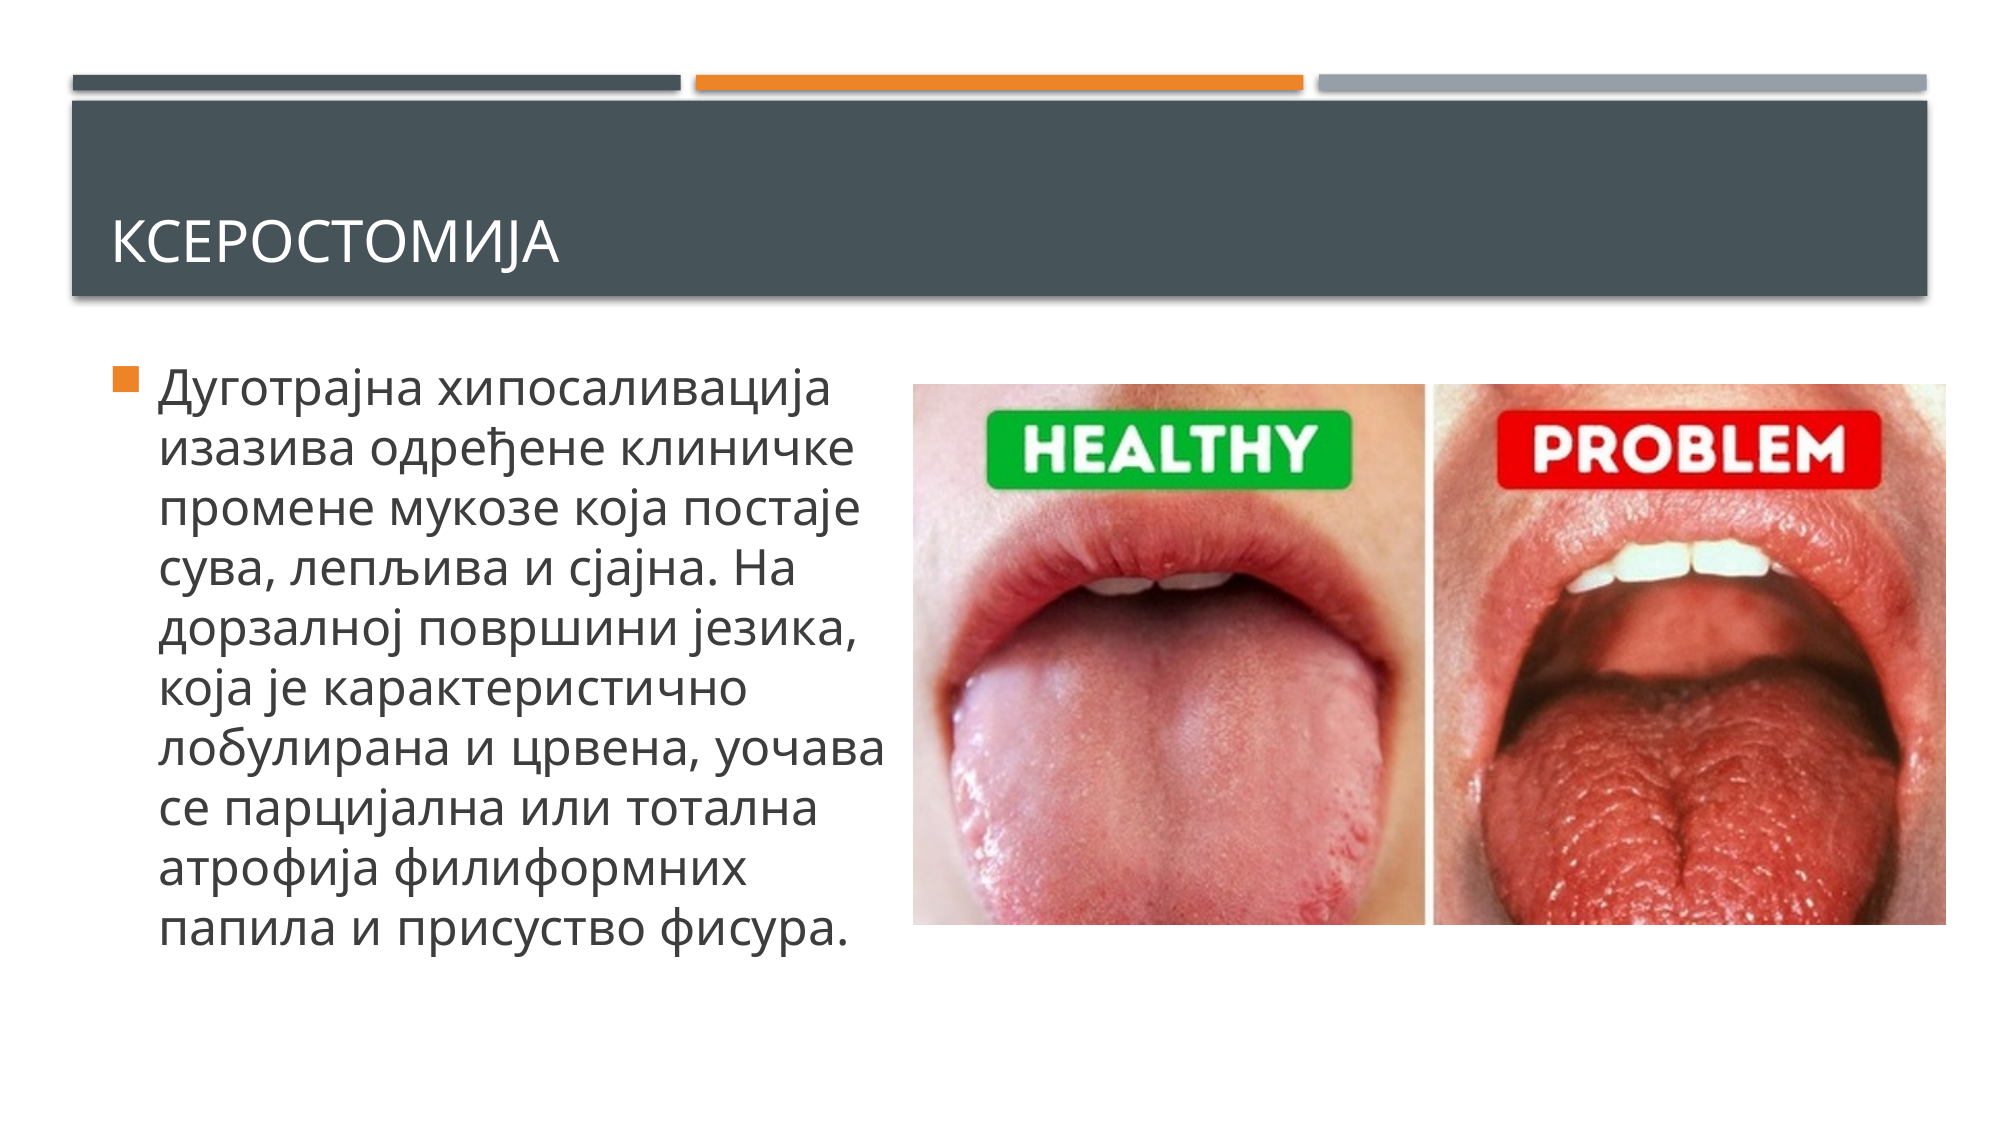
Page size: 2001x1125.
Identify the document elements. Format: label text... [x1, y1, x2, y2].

picture [912, 383, 1947, 925]
list Дуготрајна хипосаливација изазива одређене клиничке промене мукозе која постаје сува, лепљива и сјајна. На дорзалној површини језика, која је карактеристично лобулирана и црвена, уочава се парцијална или тотална атрофија филиформних папила и присуство фисура. [93, 306, 935, 1005]
title ксеростомија [95, 115, 1905, 282]
